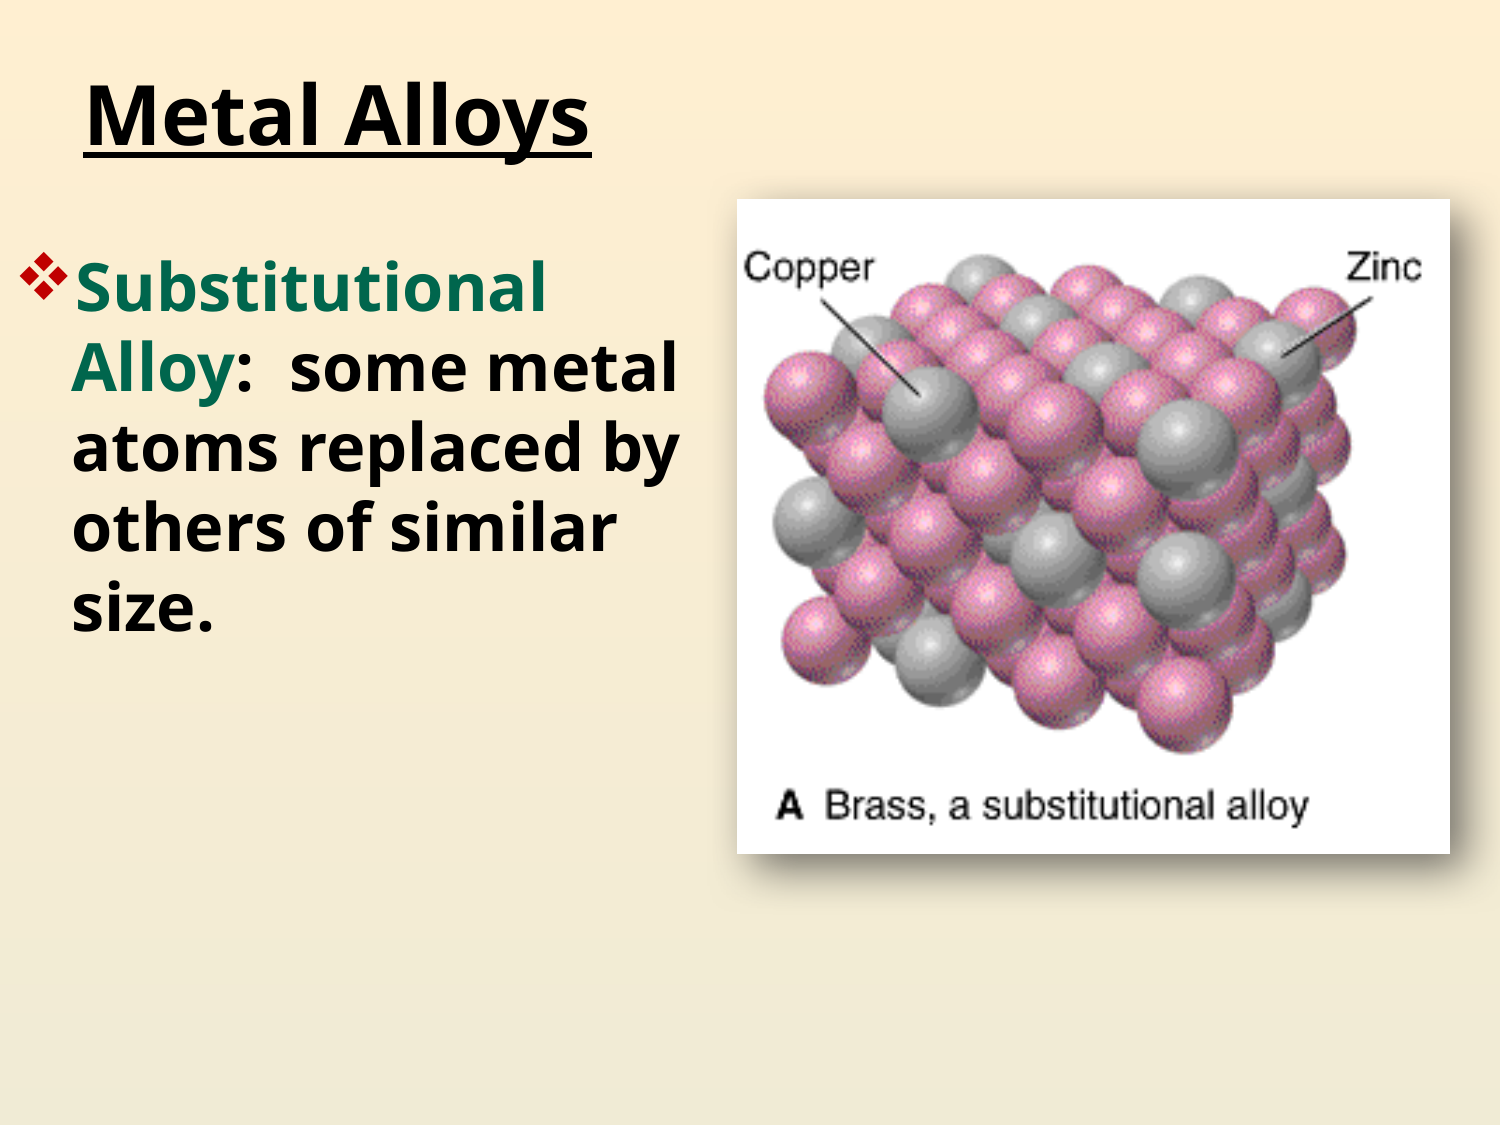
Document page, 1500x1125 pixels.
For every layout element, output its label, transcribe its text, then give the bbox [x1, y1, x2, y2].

list Substitutional Alloy: some metal atoms replaced by others of similar size. [0, 237, 738, 913]
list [737, 199, 1451, 854]
title Metal Alloys [0, 37, 676, 188]
